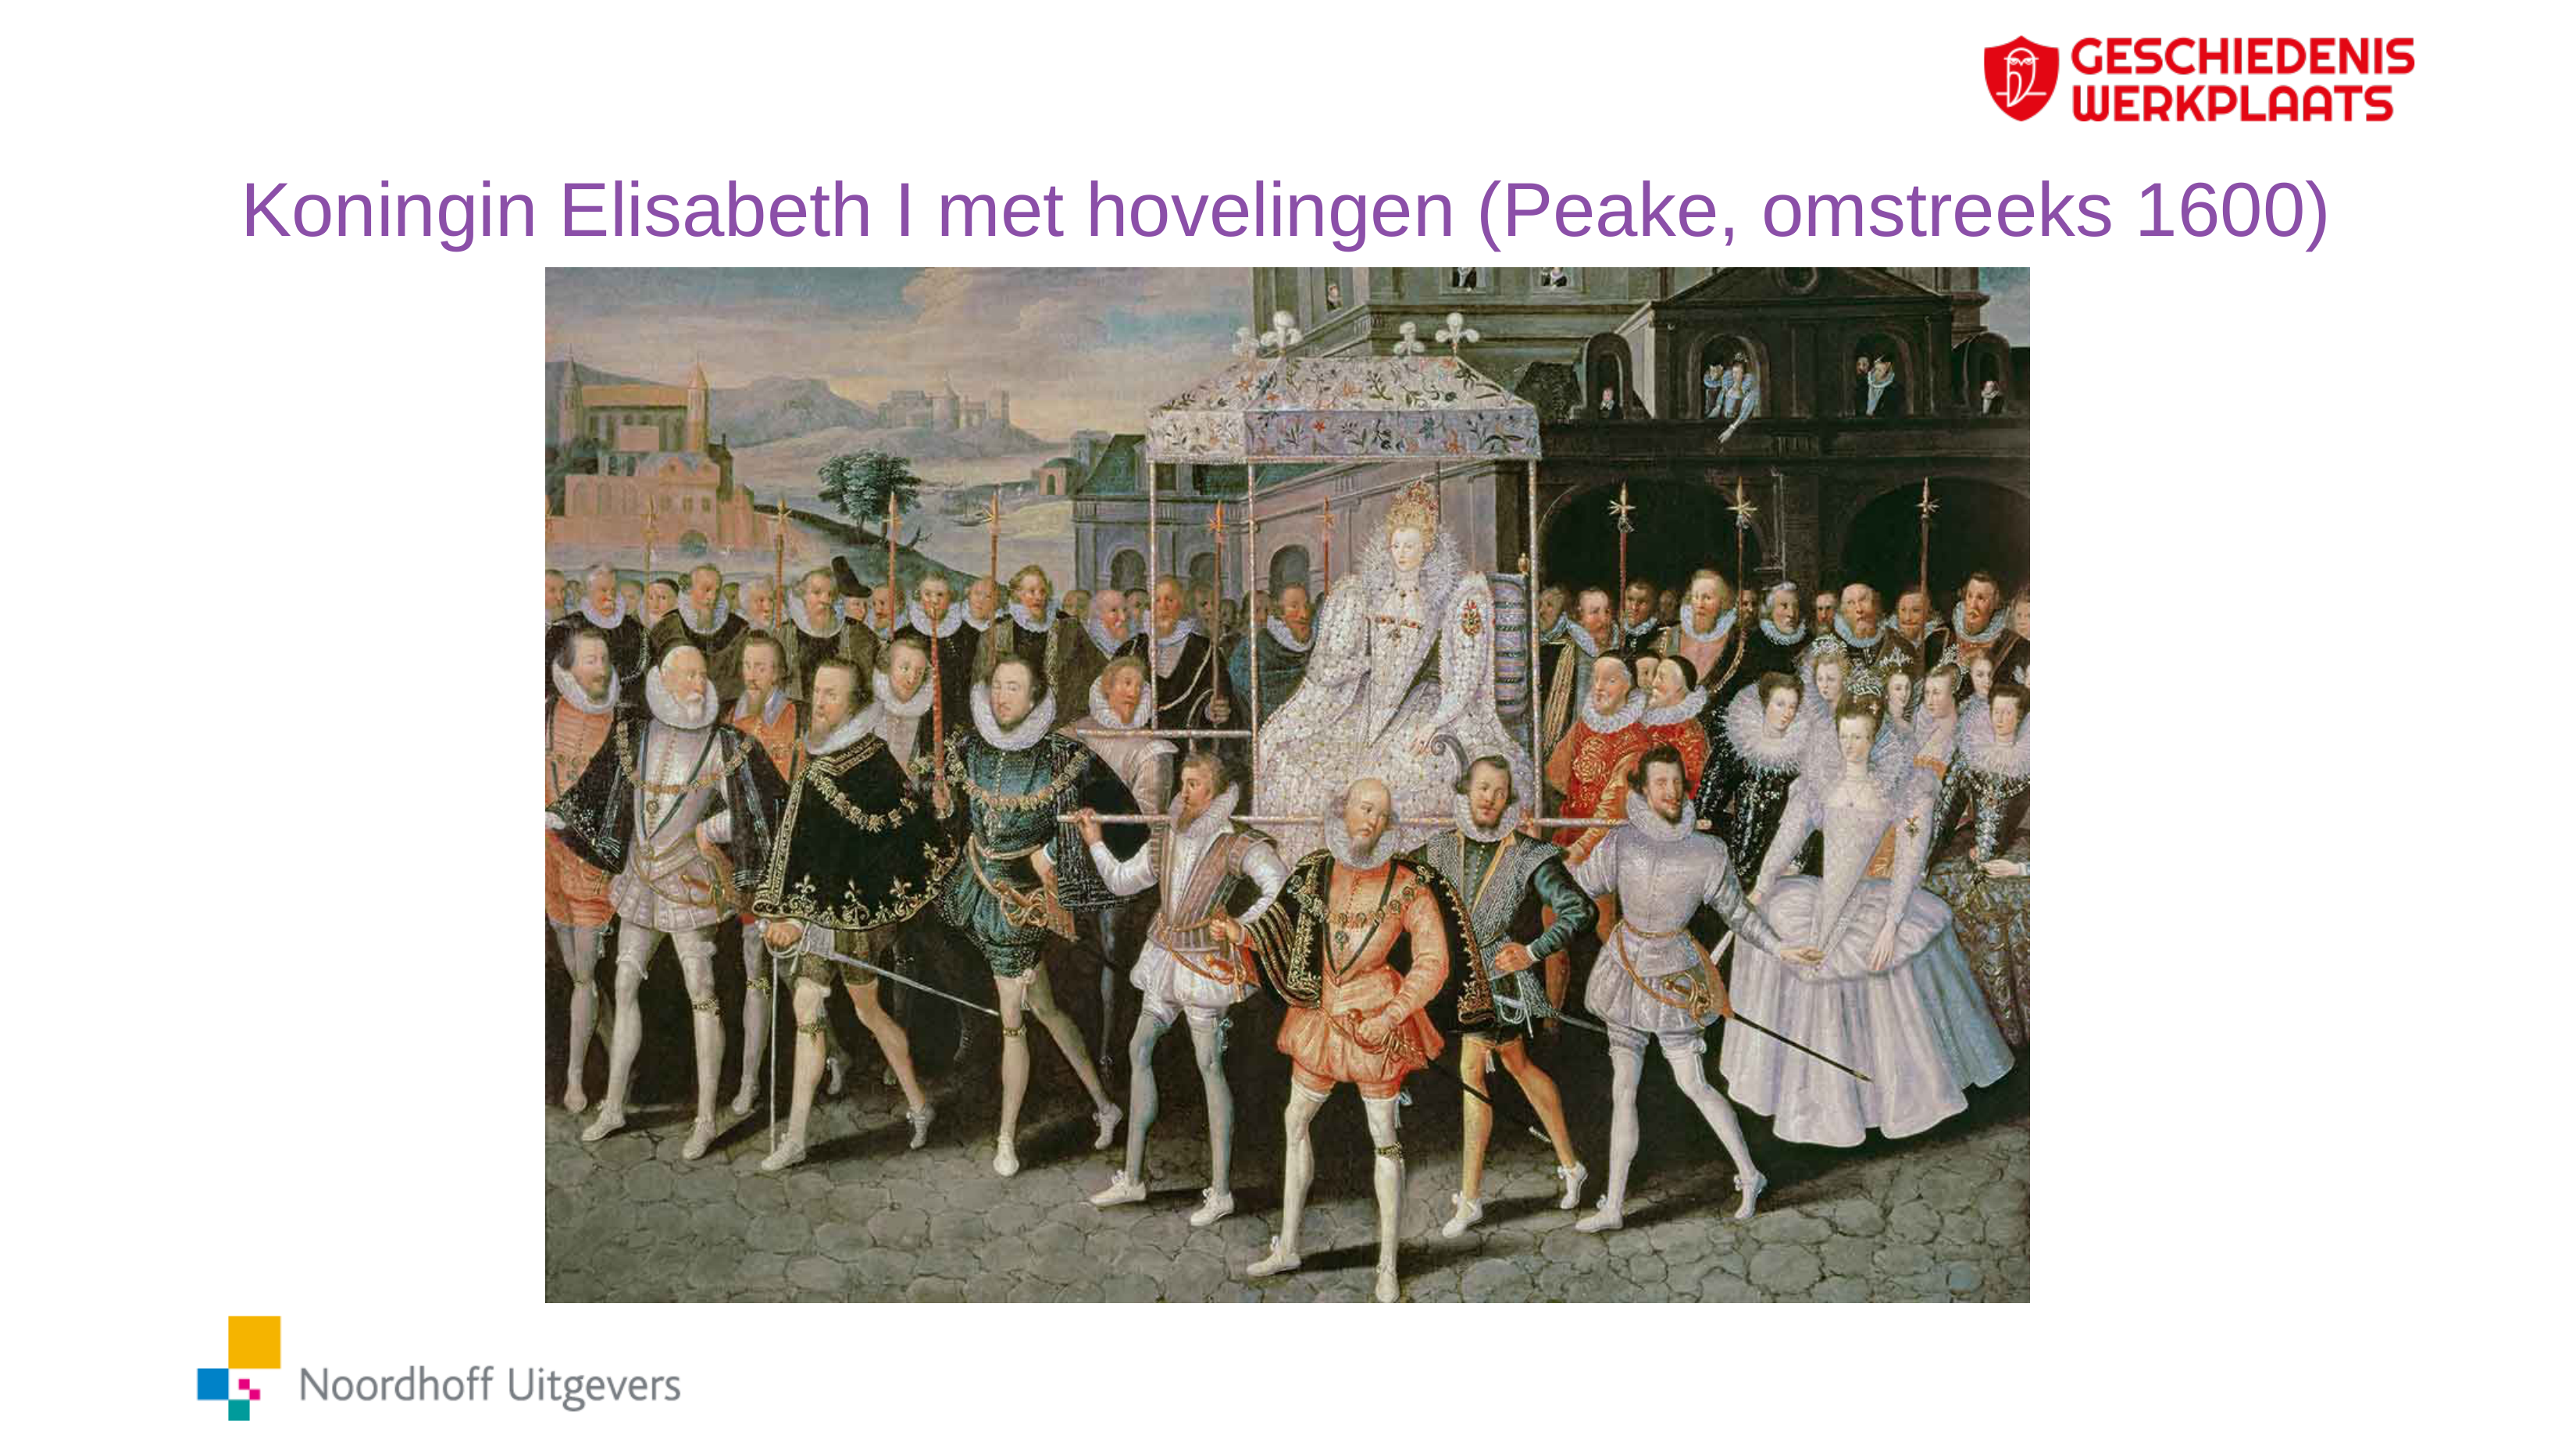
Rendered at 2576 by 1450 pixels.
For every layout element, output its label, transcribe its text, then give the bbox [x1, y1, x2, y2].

picture [159, 267, 2030, 1449]
picture [1610, 0, 2576, 161]
title Koningin Elisabeth I met hovelingen (Peake, omstreeks 1600) [159, 159, 2416, 268]
